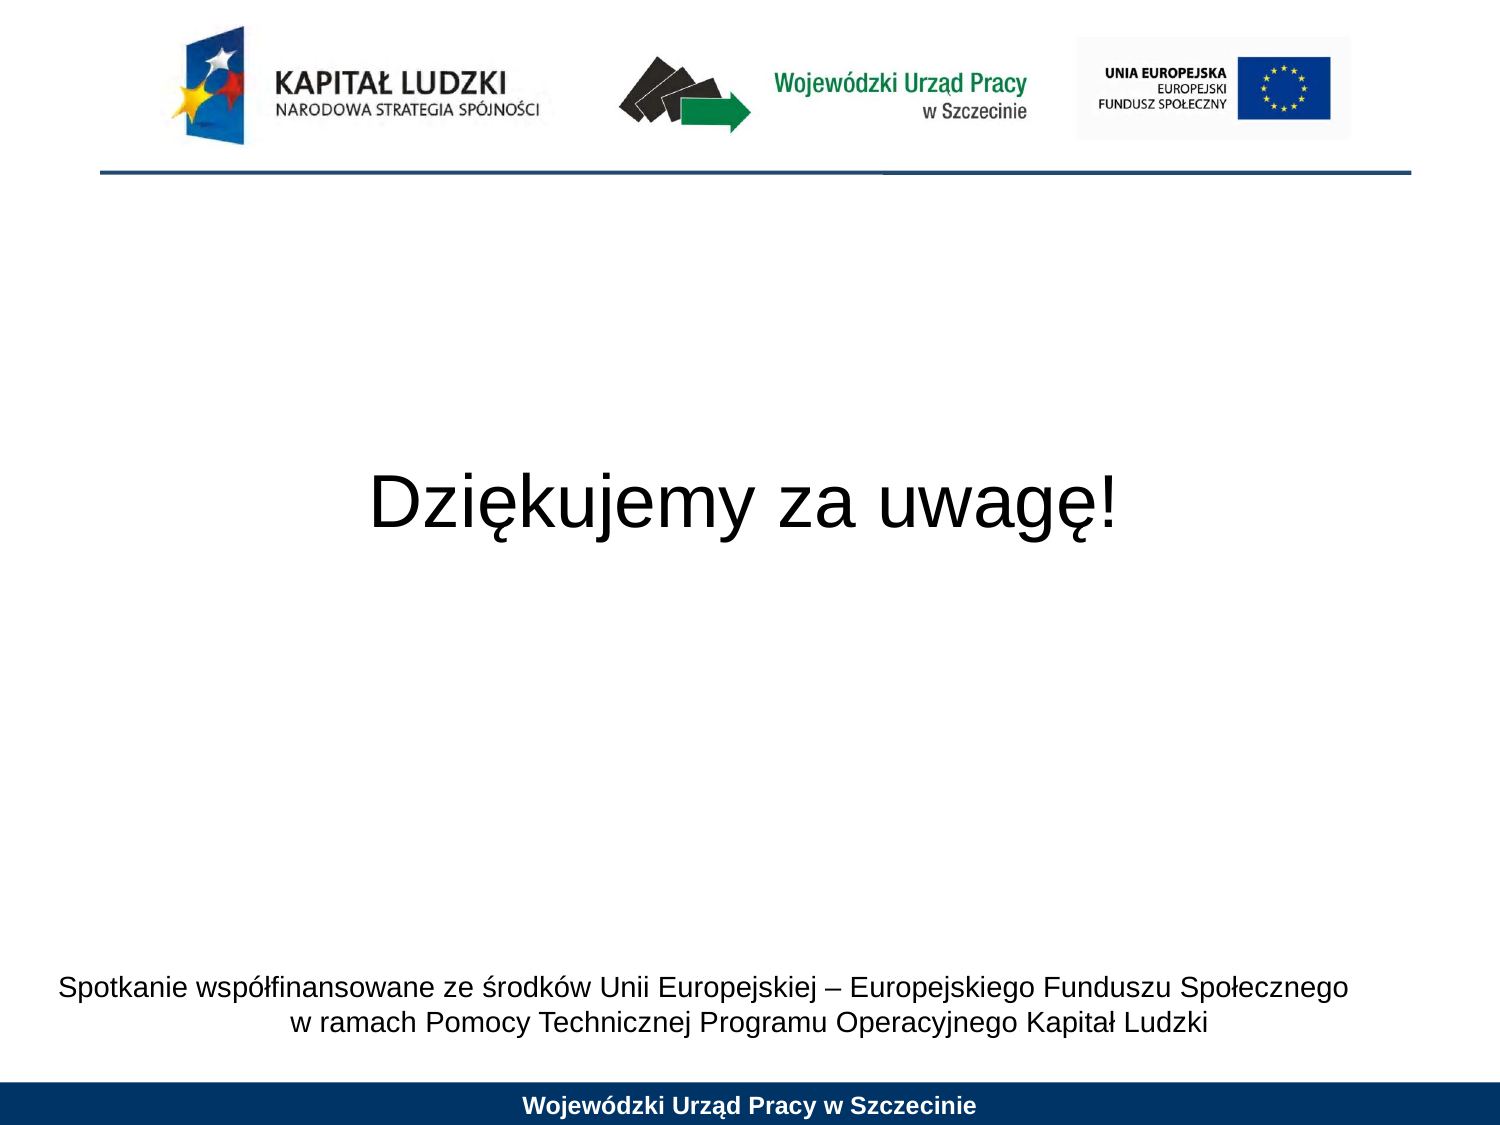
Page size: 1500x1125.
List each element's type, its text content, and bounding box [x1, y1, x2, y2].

text_box Spotkanie współfinansowane ze środków Unii Europejskiej – Europejskiego Funduszu Społecznego w ramach Pomocy Technicznej Programu Operacyjnego Kapitał Ludzki [35, 960, 1465, 1046]
picture [159, 24, 1353, 149]
text_box Dziękujemy za uwagę! [351, 445, 1137, 550]
